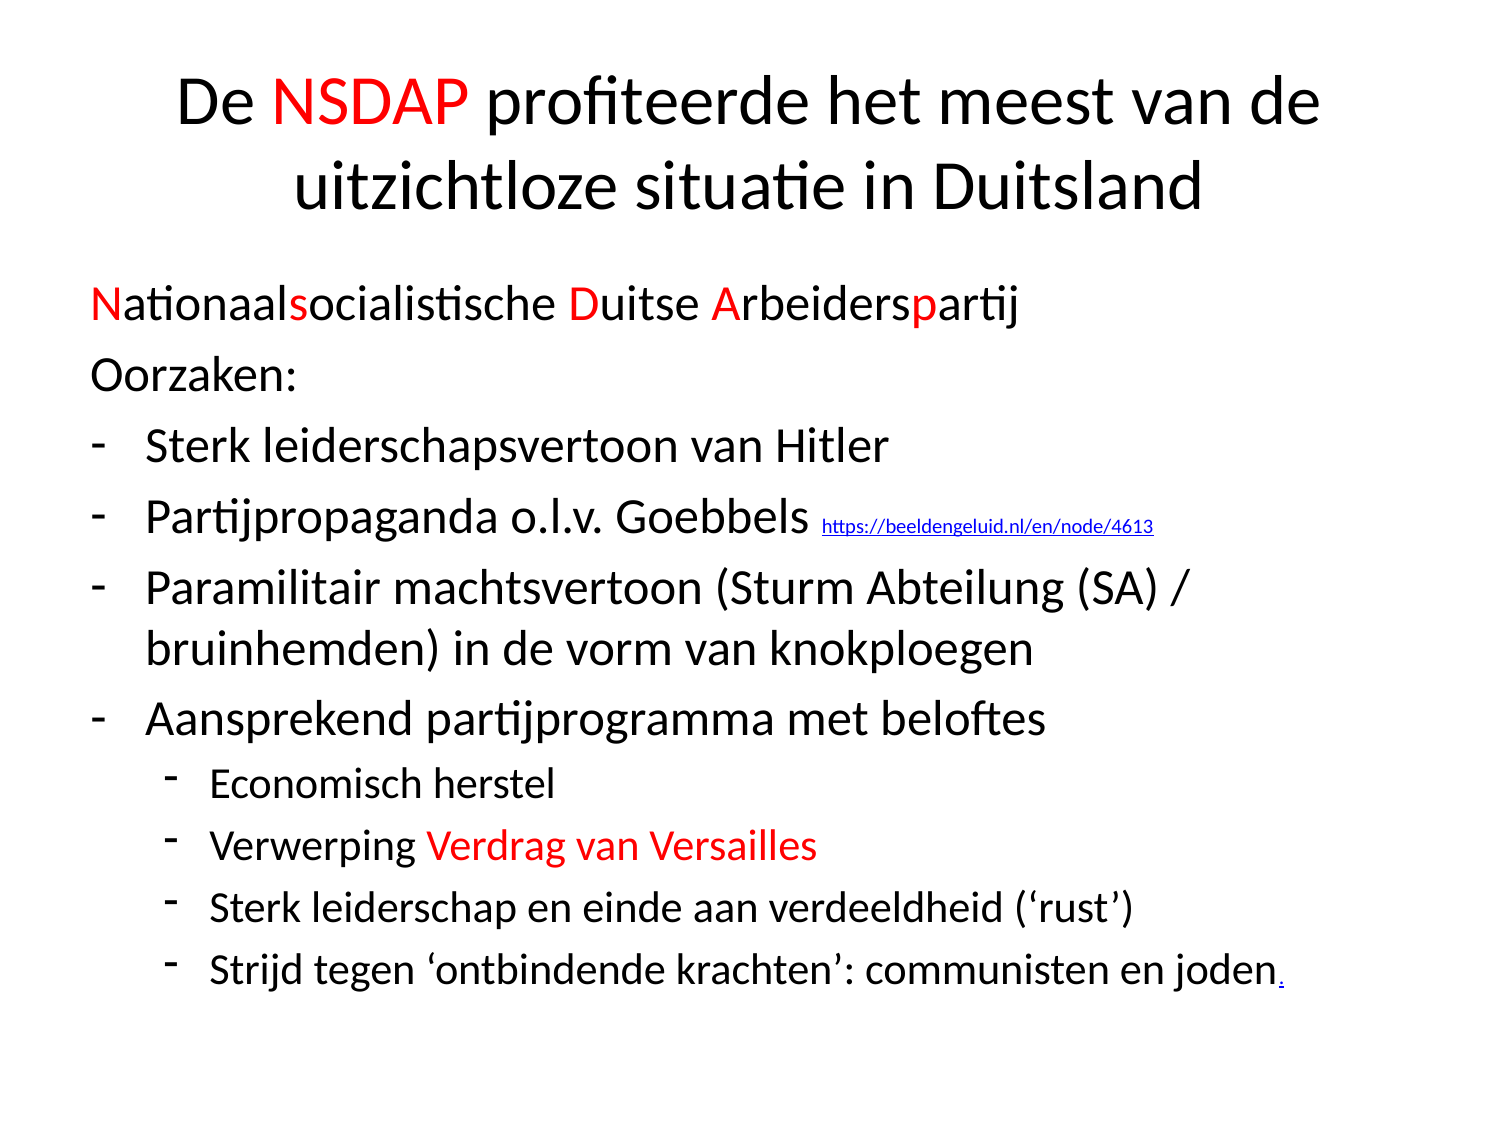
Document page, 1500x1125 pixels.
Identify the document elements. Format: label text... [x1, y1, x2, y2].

list Nationaalsocialistische Duitse Arbeiderspartij Oorzaken: Sterk leiderschapsvertoon van Hitler Partijpropaganda o.l.v. Goebbels https://beeldengeluid.nl/en/node/4613 Paramilitair machtsvertoon (Sturm Abteilung (SA) / bruinhemden) in de vorm van knokploegen Aansprekend partijprogramma met beloftes Economisch herstel Verwerping Verdrag van Versailles Sterk leiderschap en einde aan verdeeldheid (‘rust’) Strijd tegen ‘ontbindende krachten’: communisten en joden. [75, 262, 1425, 1005]
title De NSDAP profiteerde het meest van de uitzichtloze situatie in Duitsland [75, 45, 1425, 233]
